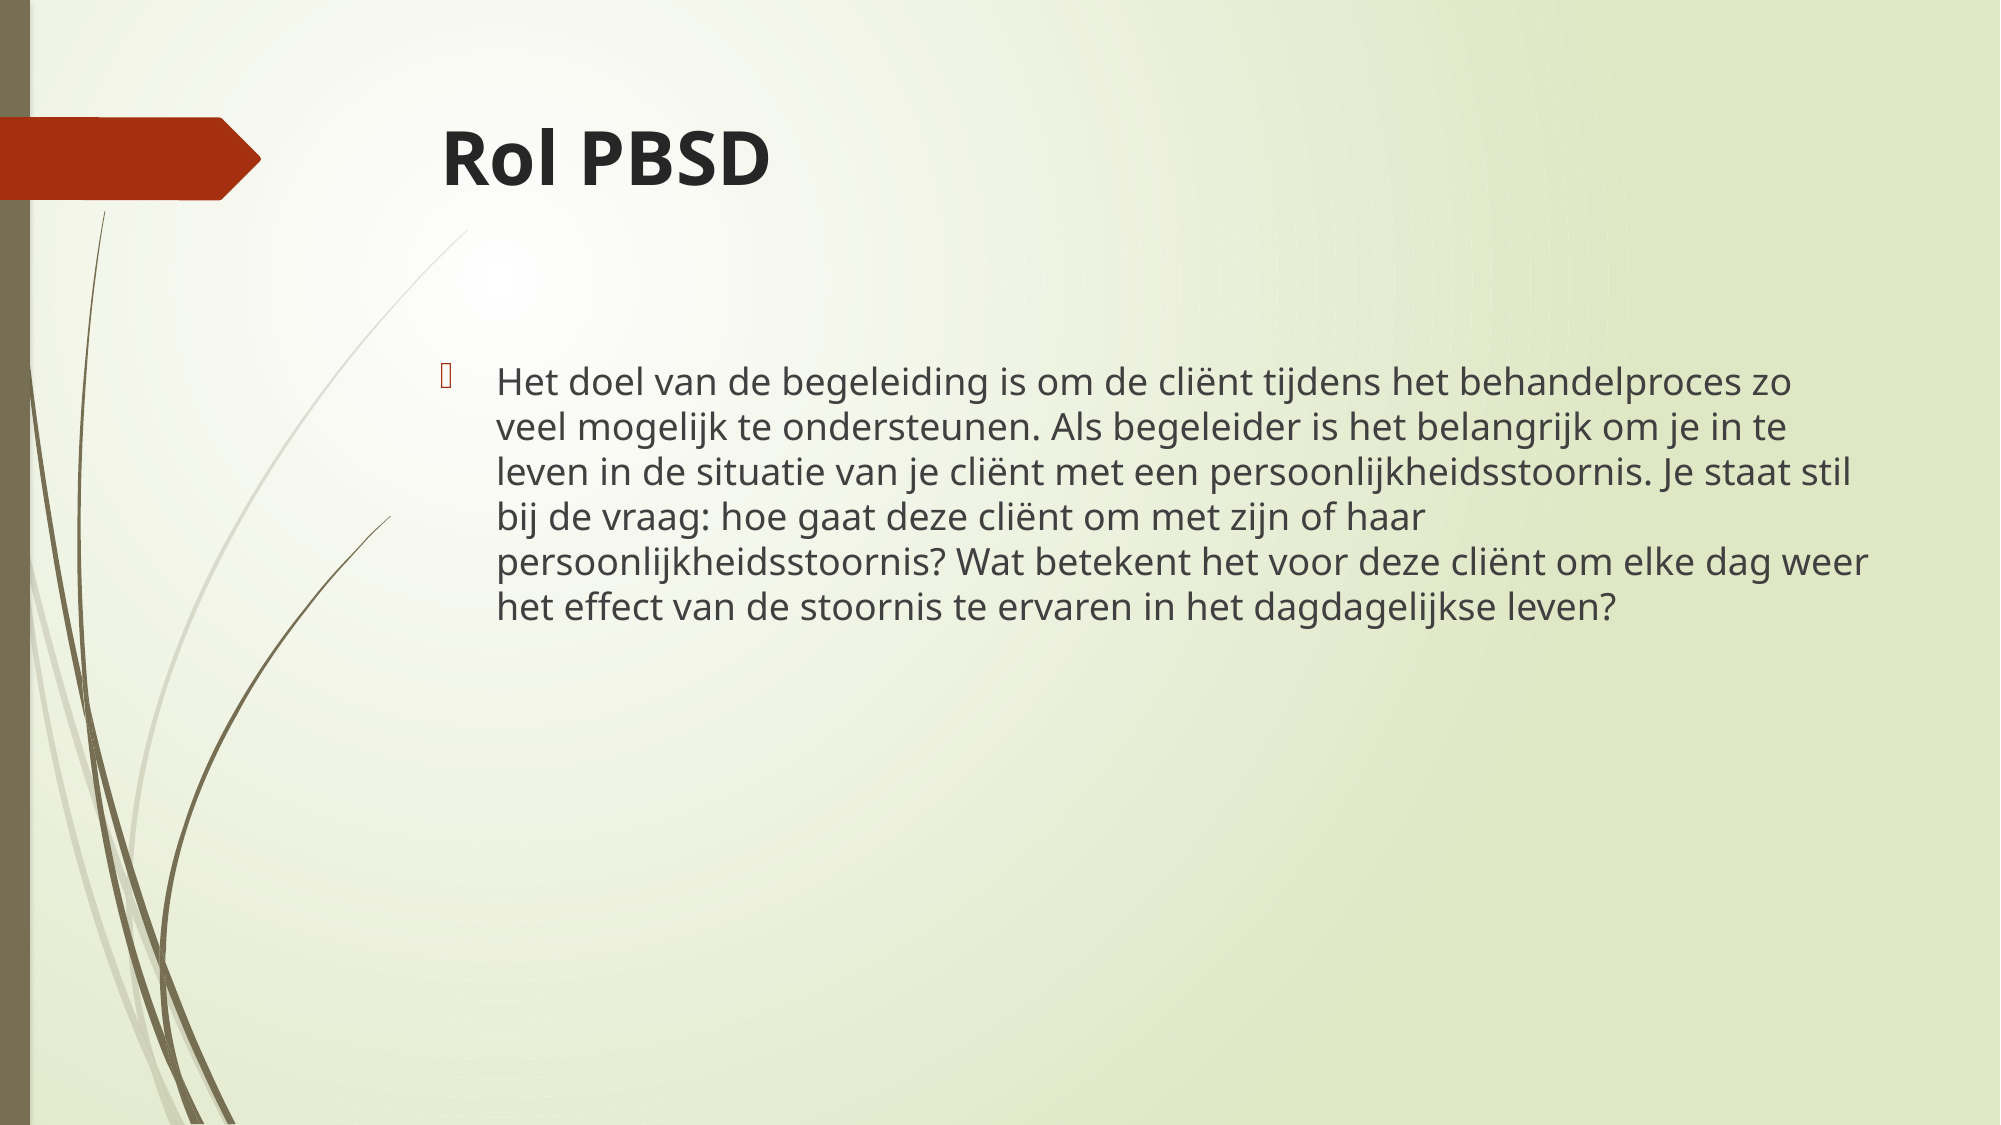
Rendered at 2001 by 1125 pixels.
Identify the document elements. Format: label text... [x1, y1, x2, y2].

title Rol PBSD [425, 102, 1888, 313]
list Het doel van de begeleiding is om de cliënt tijdens het behandelproces zo veel mogelijk te ondersteunen. Als begeleider is het belangrijk om je in te leven in de situatie van je cliënt met een persoonlijkheidsstoornis. Je staat stil bij de vraag: hoe gaat deze cliënt om met zijn of haar persoonlijkheidsstoornis? Wat betekent het voor deze cliënt om elke dag weer het effect van de stoornis te ervaren in het dagdagelijkse leven? [424, 350, 1888, 970]
